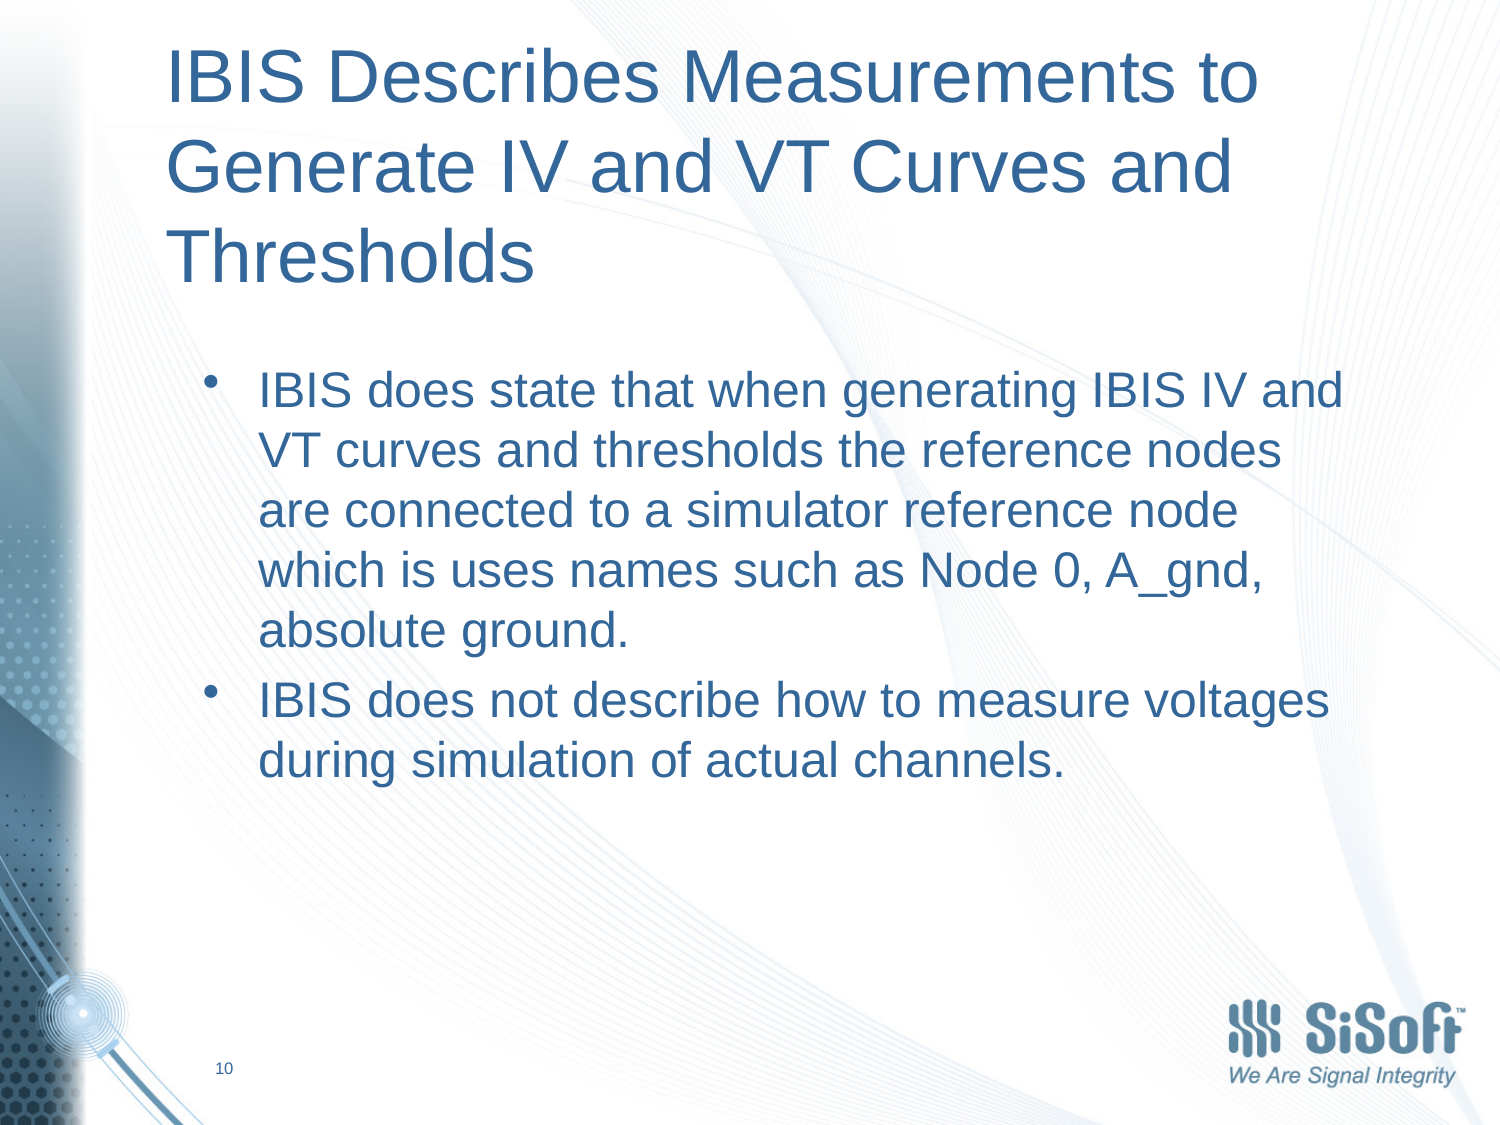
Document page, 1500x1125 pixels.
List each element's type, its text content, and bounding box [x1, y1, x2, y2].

list IBIS does state that when generating IBIS IV and VT curves and thresholds the reference nodes are connected to a simulator reference node which is uses names such as Node 0, A_gnd, absolute ground. IBIS does not describe how to measure voltages during simulation of actual channels. [187, 350, 1363, 988]
title IBIS Describes Measurements to Generate IV and VT Curves and Thresholds [150, 24, 1300, 300]
footer 10 [200, 1050, 975, 1104]
picture [0, 0, 1500, 1125]
